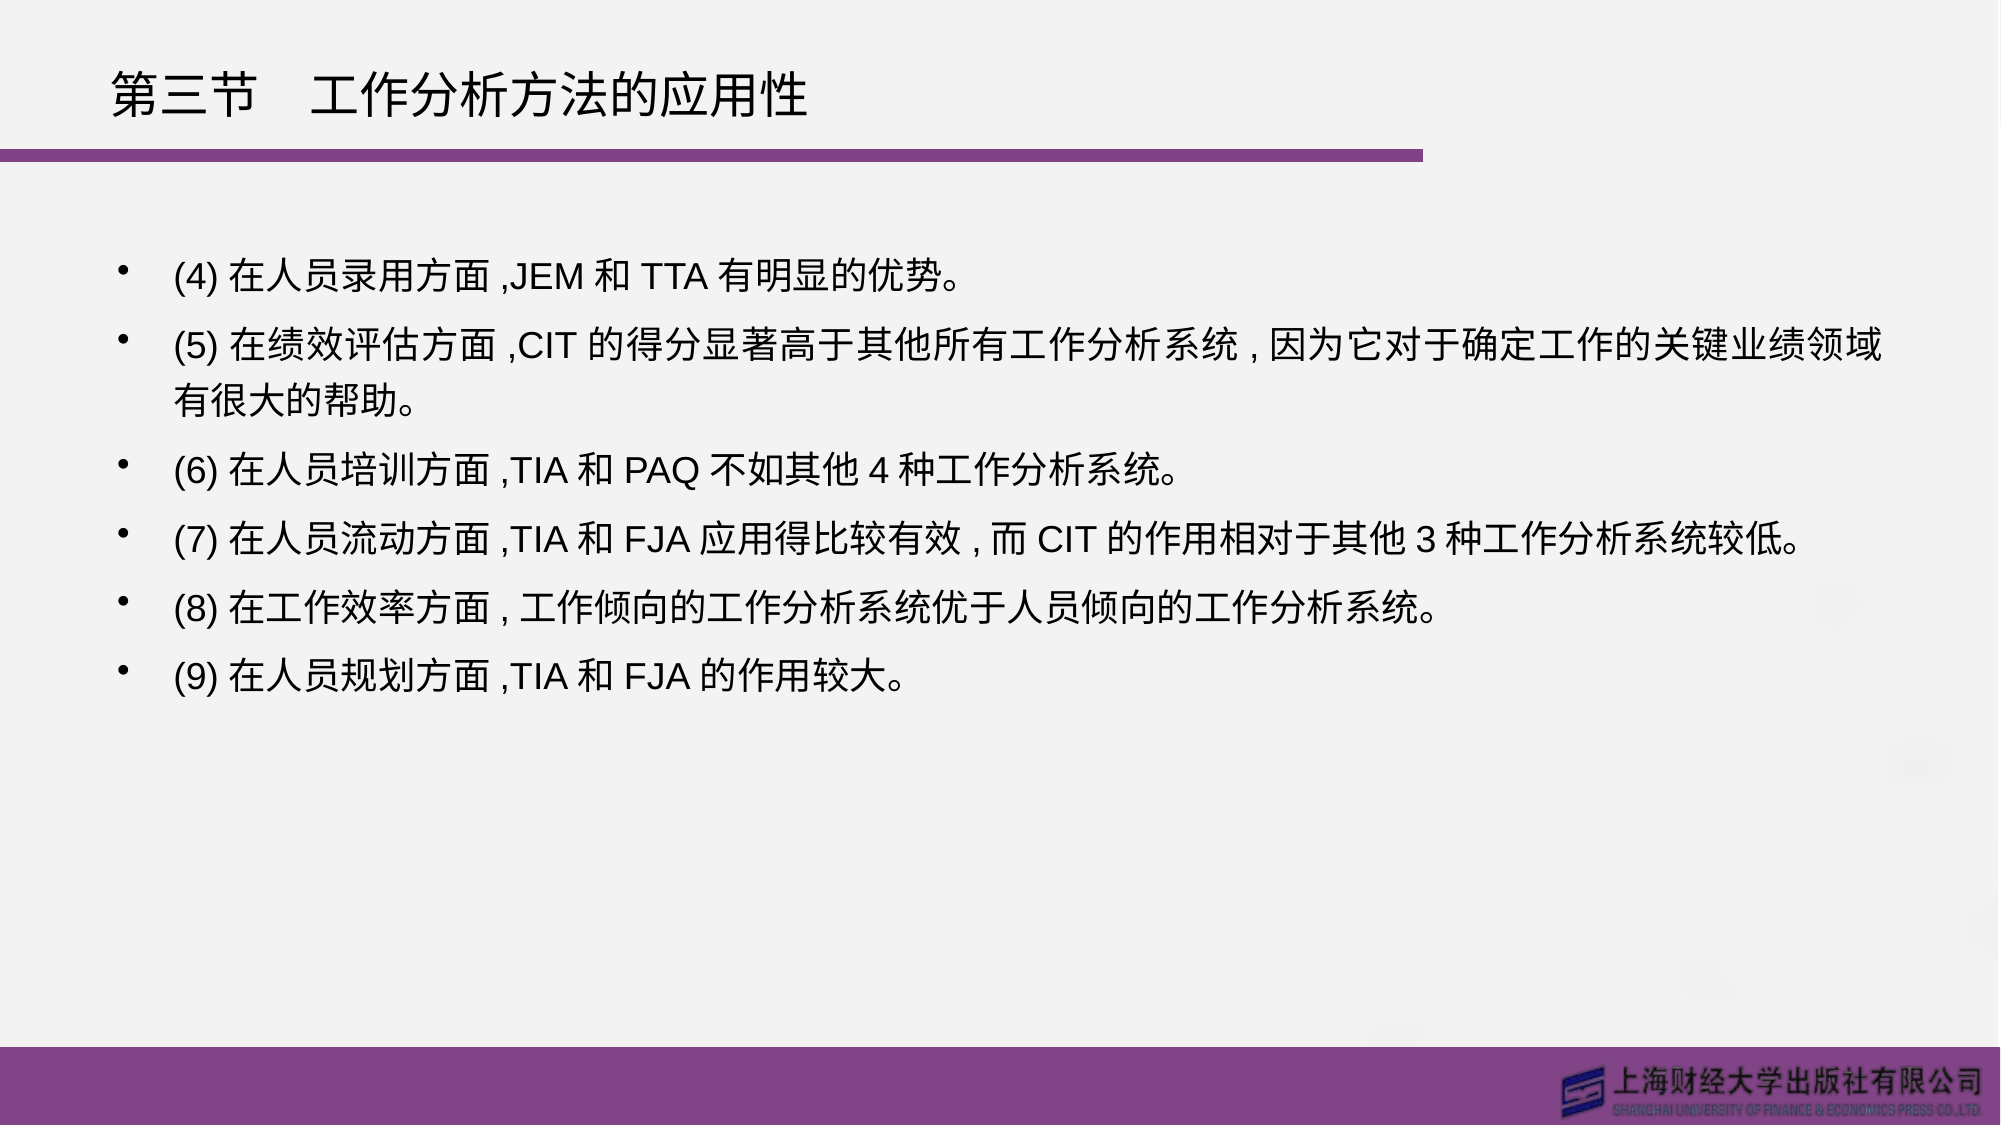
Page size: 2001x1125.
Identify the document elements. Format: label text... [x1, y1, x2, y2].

title 第三节 工作分析方法的应用性 [94, 42, 1451, 146]
list (4)在人员录用方面,JEM和TTA有明显的优势。 (5)在绩效评估方面,CIT的得分显著高于其他所有工作分析系统,因为它对于确定工作的关键业绩领域有很大的帮助。 (6)在人员培训方面,TIA和PAQ不如其他4种工作分析系统。 (7)在人员流动方面,TIA和FJA应用得比较有效,而CIT的作用相对于其他3种工作分析系统较低。 (8)在工作效率方面,工作倾向的工作分析系统优于人员倾向的工作分析系统。 (9)在人员规划方面,TIA和FJA的作用较大。 [102, 233, 1898, 1032]
picture [0, 0, 2001, 1125]
